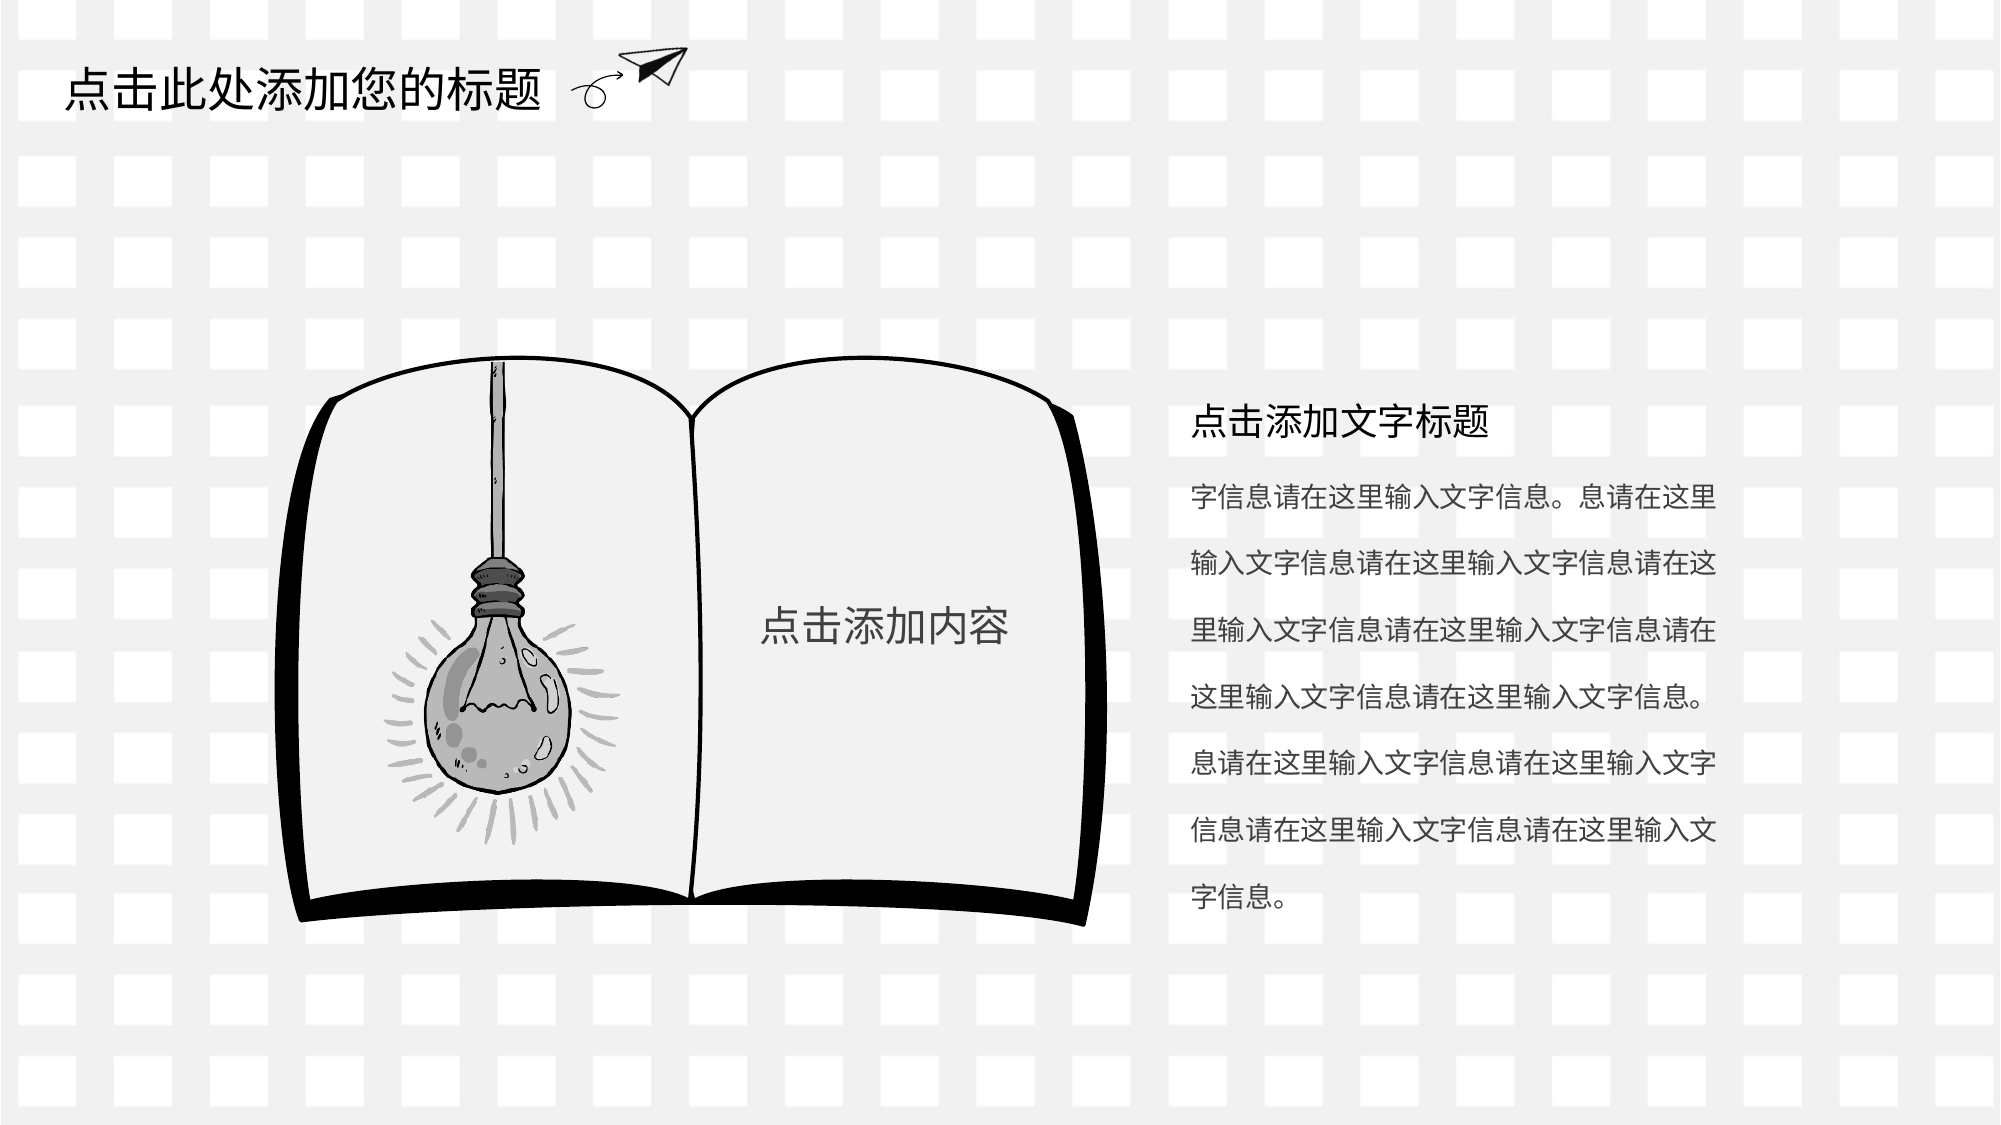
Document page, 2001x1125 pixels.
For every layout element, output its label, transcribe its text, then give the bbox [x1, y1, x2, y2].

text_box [276, 357, 1105, 925]
text_box 点击此处添加您的标题 [48, 52, 559, 125]
text_box 字信息请在这里输入文字信息。息请在这里输入文字信息请在这里输入文字信息请在这里输入文字信息请在这里输入文字信息请在这里输入文字信息请在这里输入文字信息。息请在这里输入文字信息请在这里输入文字信息请在这里输入文字信息请在这里输入文字信息。 [1175, 438, 1736, 921]
text_box 点击添加文字标题 [1175, 390, 1711, 451]
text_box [581, 43, 686, 109]
picture [0, 0, 2000, 1125]
